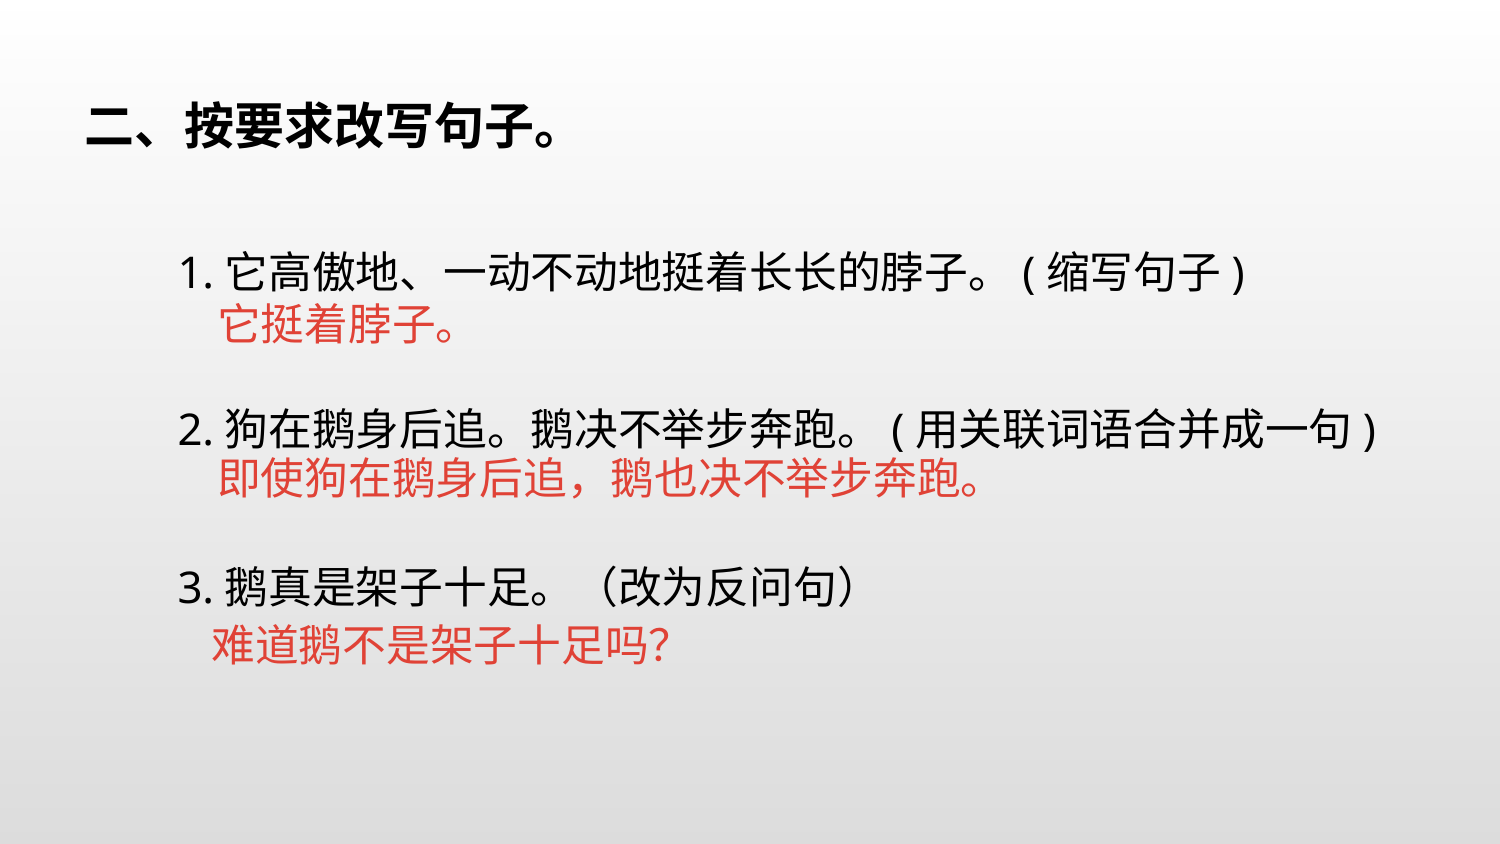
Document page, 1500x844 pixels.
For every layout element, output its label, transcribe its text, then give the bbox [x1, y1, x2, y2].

text_box 它挺着脖子。 [205, 290, 477, 355]
text_box 1.它高傲地、一动不动地挺着长长的脖子。(缩写句子) 2.狗在鹅身后追。鹅决不举步奔跑。(用关联词语合并成一句) 3.鹅真是架子十足。（改为反问句） [166, 212, 1413, 697]
text_box 即使狗在鹅身后追，鹅也决不举步奔跑。 [205, 445, 978, 510]
text_box 二、按要求改写句子。 [73, 89, 1021, 161]
text_box 难道鹅不是架子十足吗？ [179, 612, 721, 677]
